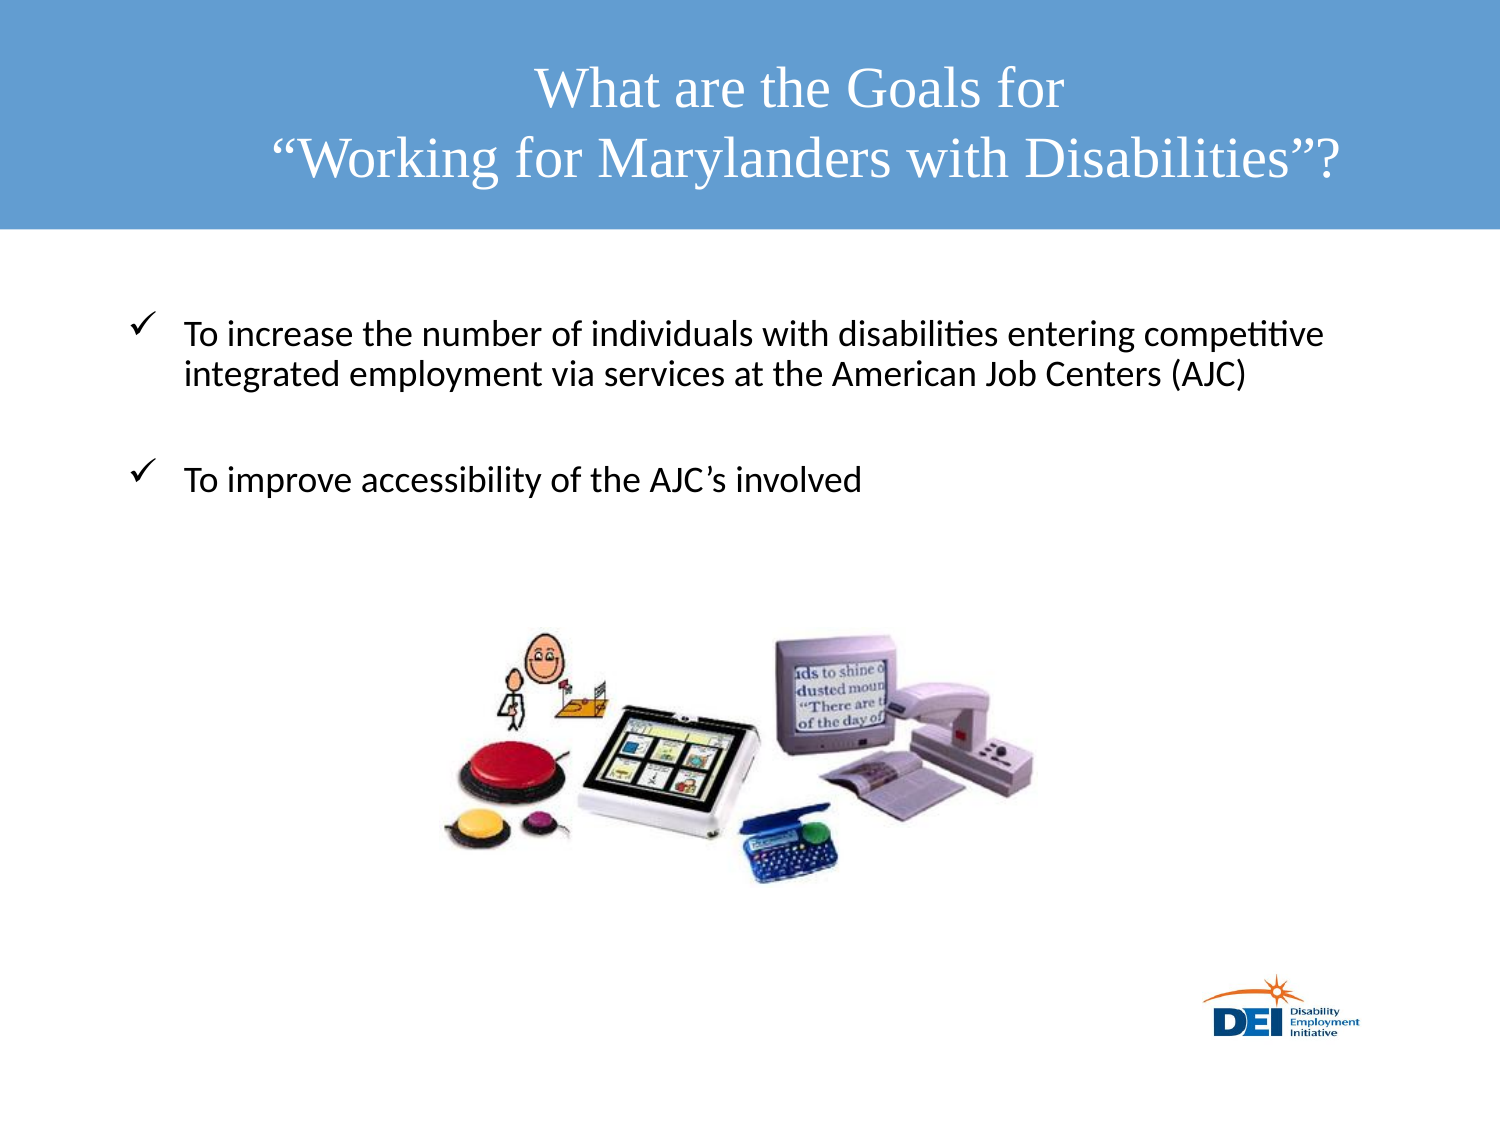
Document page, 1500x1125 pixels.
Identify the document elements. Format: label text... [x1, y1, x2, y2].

picture [1202, 965, 1368, 1053]
text_box To increase the number of individuals with disabilities entering competitive integrated employment via services at the American Job Centers (AJC) To improve accessibility of the AJC’s involved [74, 306, 1425, 1075]
text_box What are the Goals for “Working for Marylanders with Disabilities”? [113, 41, 1500, 197]
picture [439, 627, 1038, 888]
